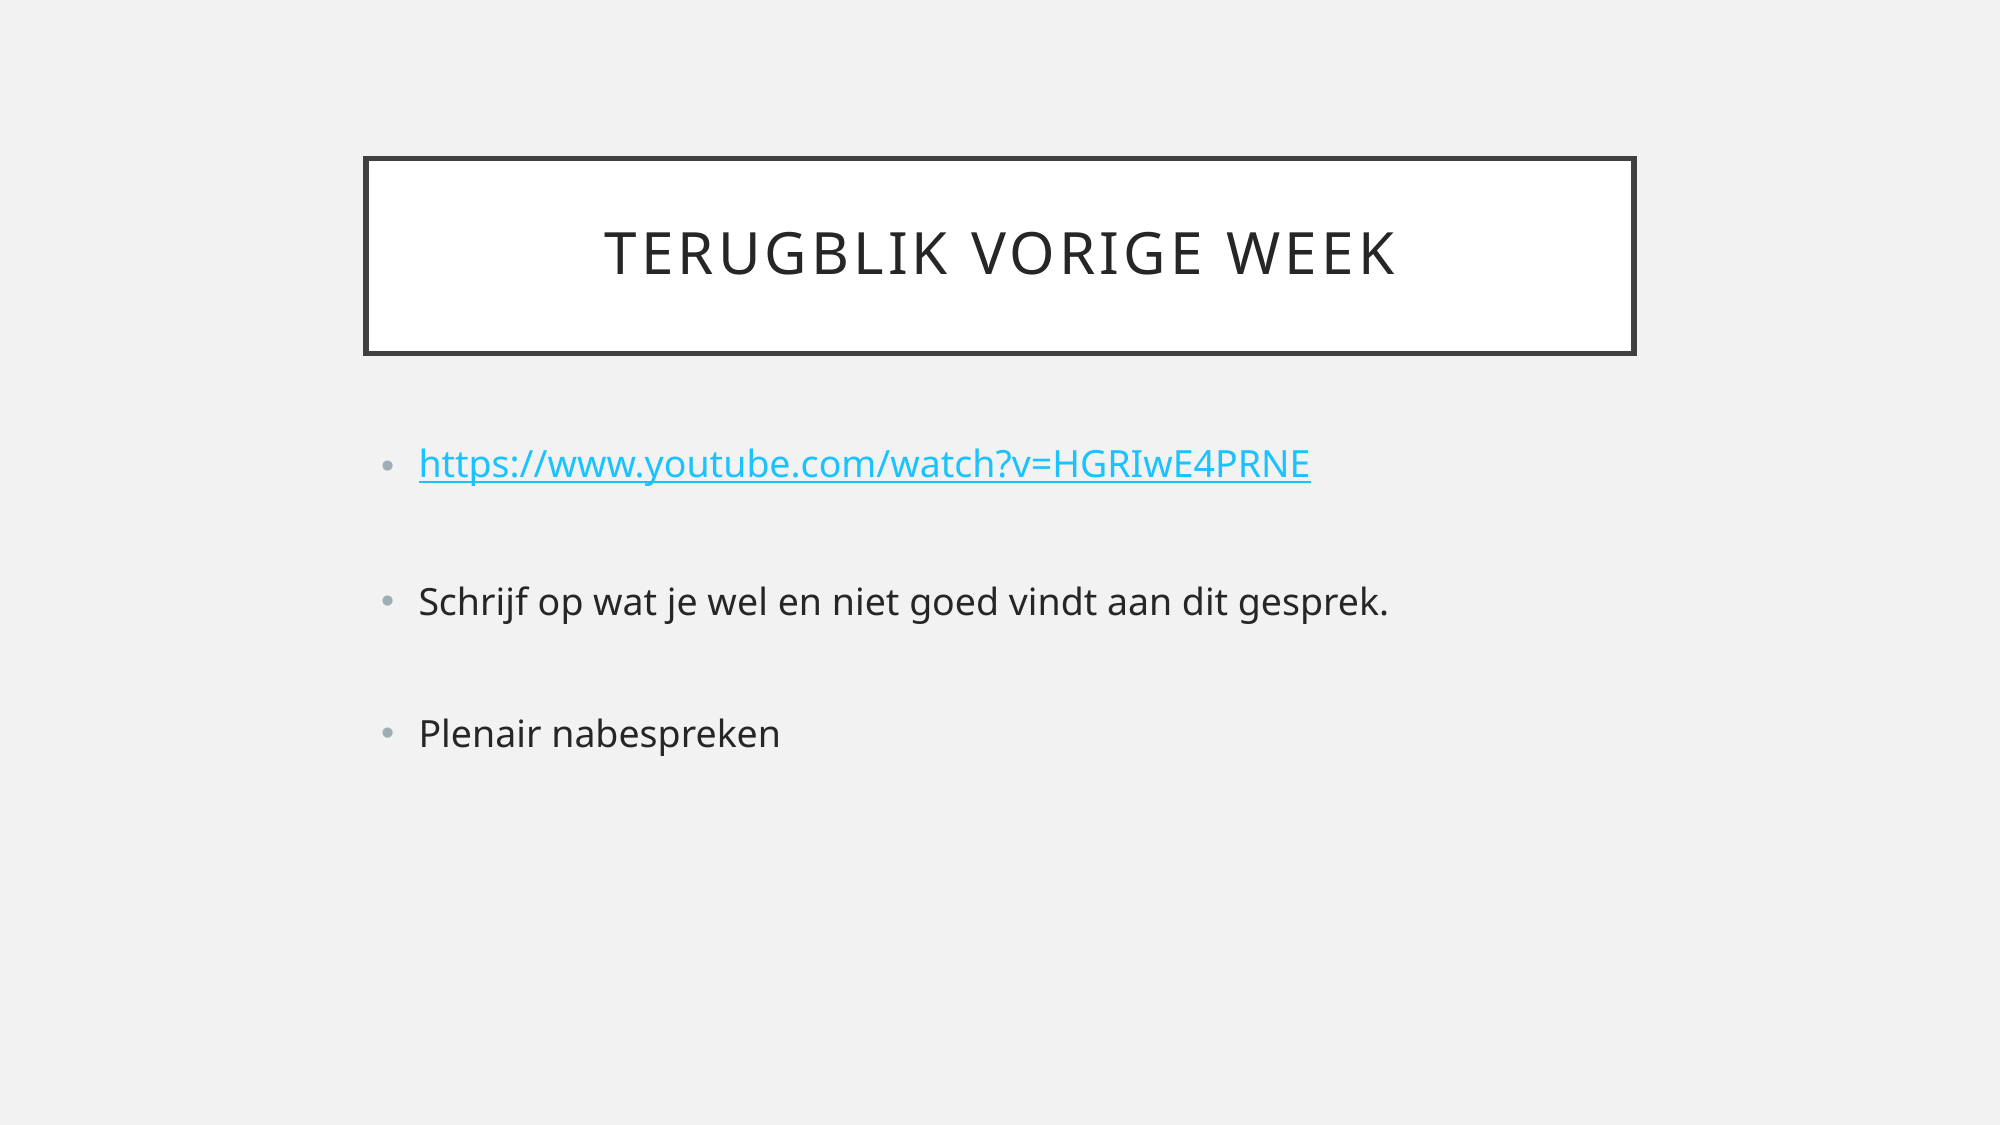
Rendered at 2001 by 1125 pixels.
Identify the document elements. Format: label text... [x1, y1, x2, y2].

title Terugblik vorige week [363, 156, 1637, 356]
list https://www.youtube.com/watch?v=HGRIwE4PRNE Schrijf op wat je wel en niet goed vindt aan dit gesprek. Plenair nabespreken [366, 432, 1634, 942]
